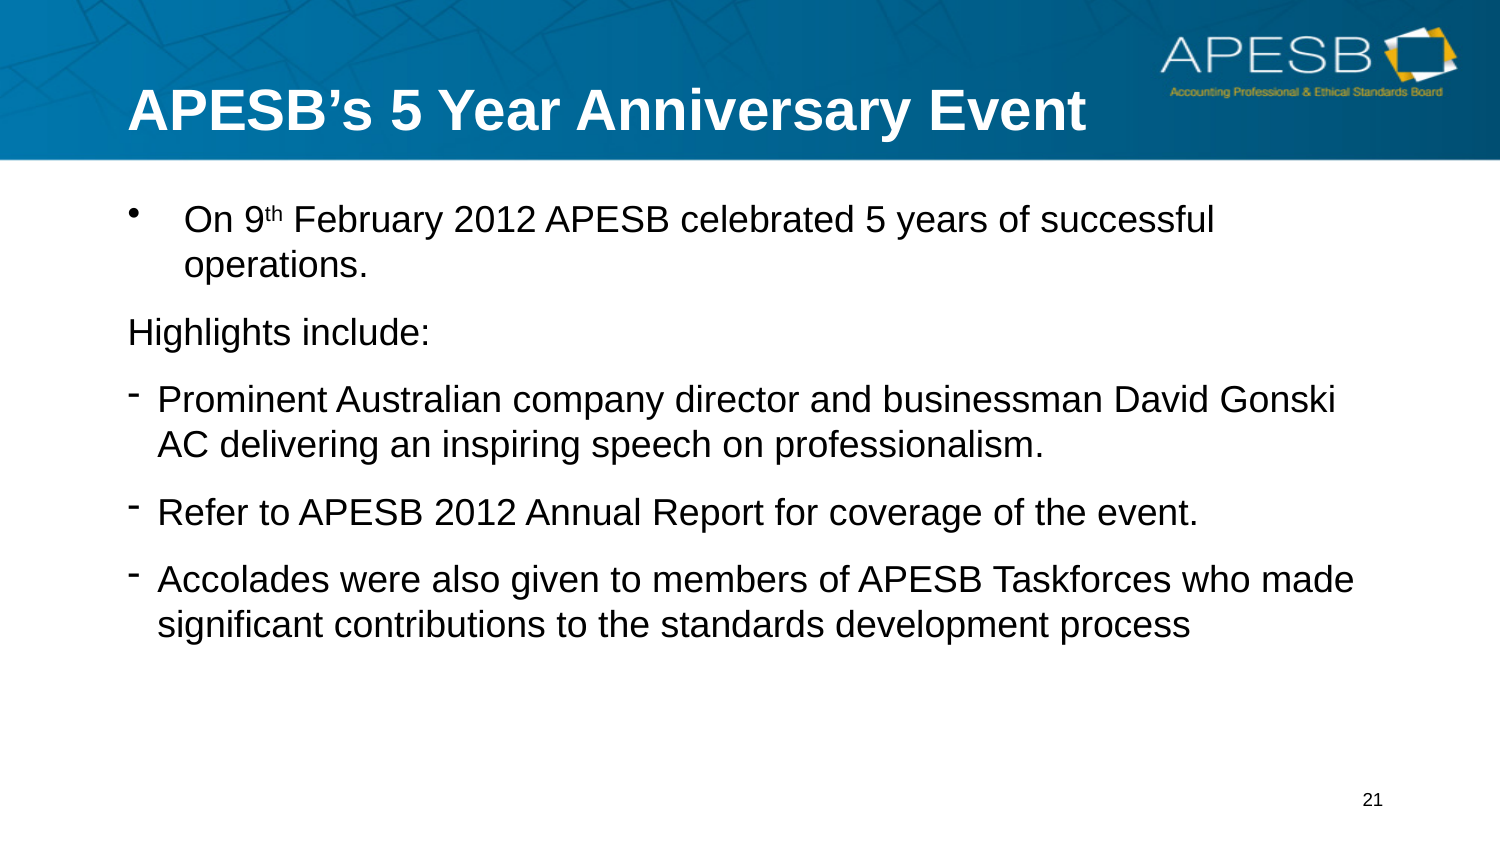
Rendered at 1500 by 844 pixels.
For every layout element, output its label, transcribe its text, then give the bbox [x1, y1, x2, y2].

picture [1412, 87, 1442, 96]
picture [0, 159, 1500, 844]
picture [1388, 88, 1407, 96]
list On 9th February 2012 APESB celebrated 5 years of successful operations. Highlights include: Prominent Australian company director and businessman David Gonski AC delivering an inspiring speech on professionalism. Refer to APESB 2012 Annual Report for coverage of the event. Accolades were also given to members of APESB Taskforces who made significant contributions to the standards development process [112, 187, 1388, 750]
title APESB’s 5 Year Anniversary Event [112, 37, 1388, 150]
picture [1388, 28, 1457, 82]
